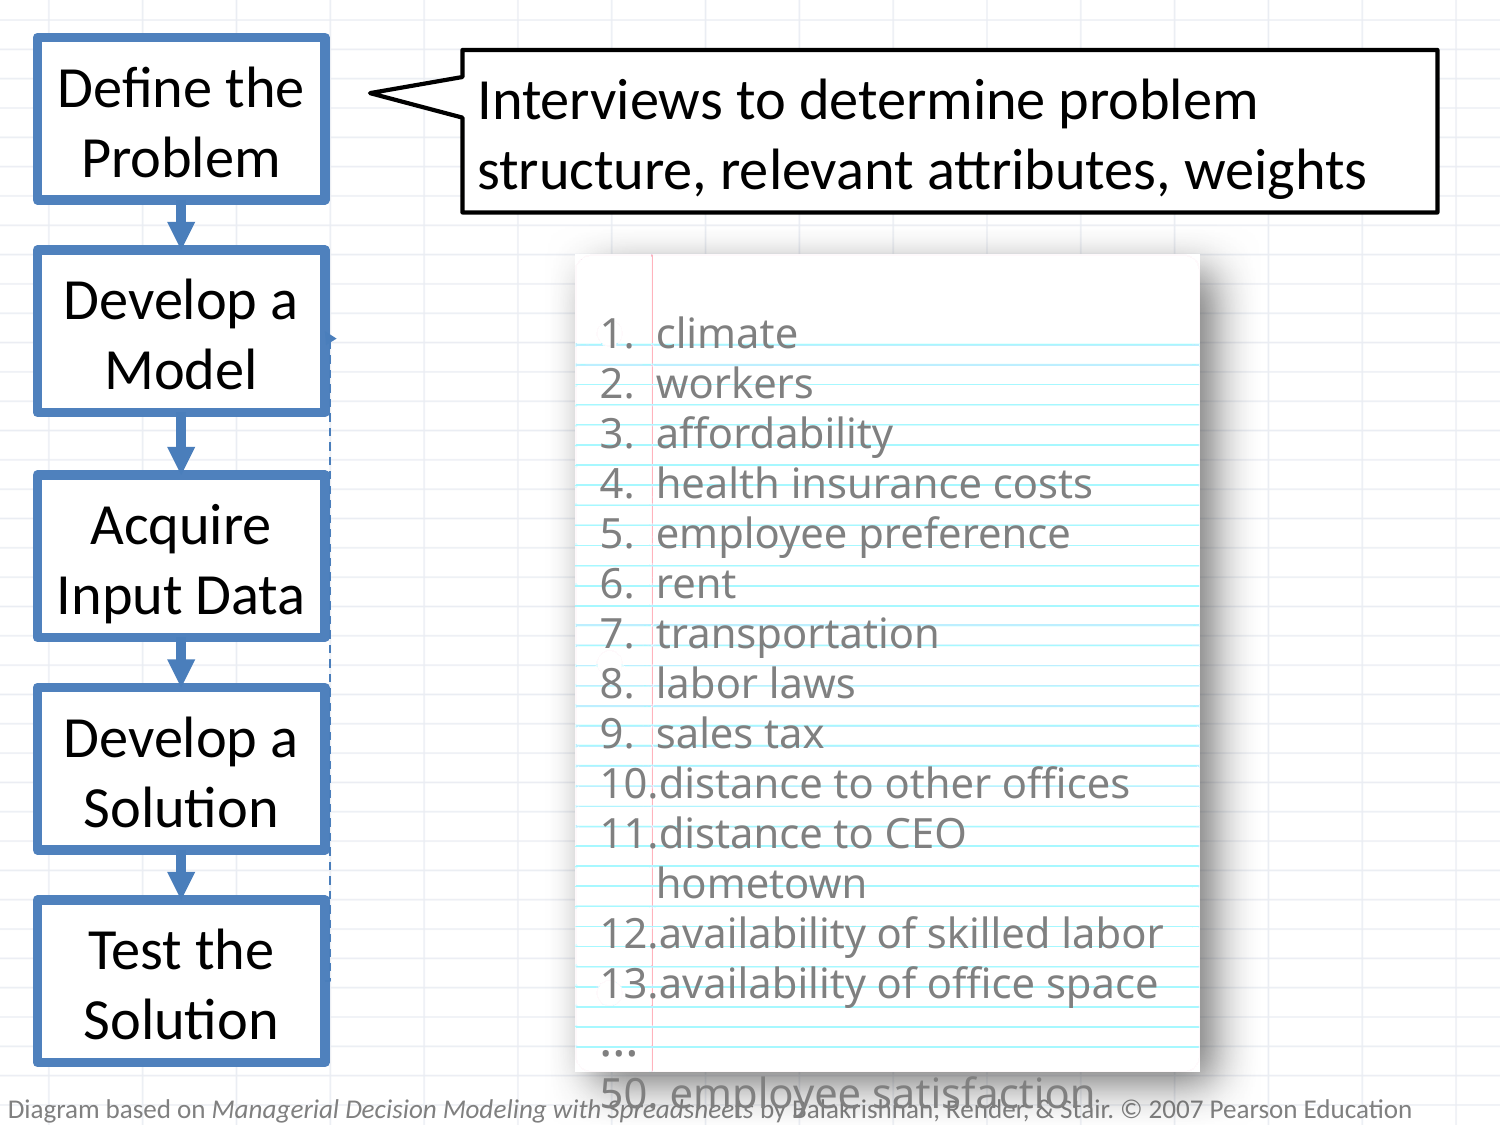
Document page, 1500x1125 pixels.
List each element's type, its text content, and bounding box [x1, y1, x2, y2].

text_box Develop a Solution [35, 685, 319, 852]
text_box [574, 254, 1201, 1083]
picture [0, 0, 1500, 1083]
text_box Develop a Model [35, 248, 327, 414]
text_box Interviews to determine problem structure, relevant attributes, weights [367, 47, 1440, 215]
text_box Test the Solution [35, 898, 327, 1064]
text_box Define the Problem [35, 35, 327, 202]
text_box Acquire Input Data [35, 473, 319, 639]
text_box Diagram based on Managerial Decision Modeling with Spreadsheets by Balakrishnan, Render, & Stair. © 2007 Pearson Education [0, 1083, 1500, 1125]
